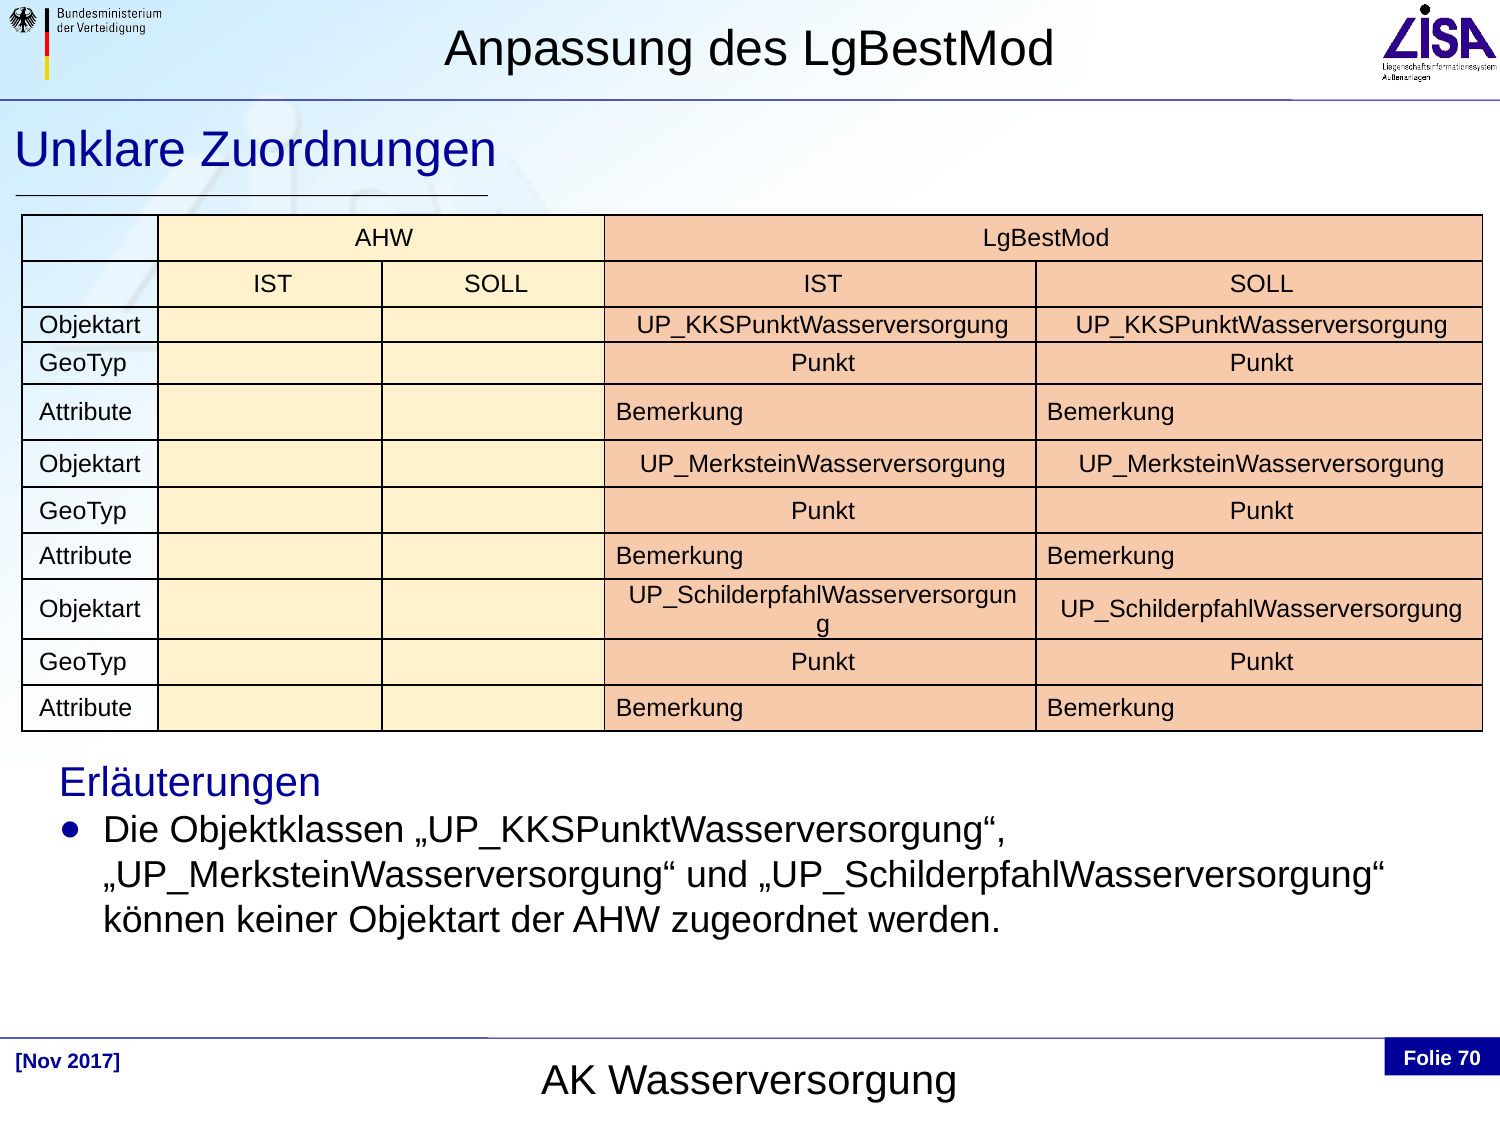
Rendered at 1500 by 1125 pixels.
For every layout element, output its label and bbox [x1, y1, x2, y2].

table_cell [383, 534, 604, 578]
table_cell [23, 308, 157, 341]
table_cell [1037, 262, 1482, 306]
table_cell [1037, 385, 1482, 439]
table_cell [383, 343, 604, 383]
table_cell [383, 308, 604, 341]
table_cell [383, 580, 604, 638]
picture [0, 184, 1089, 747]
picture [1382, 3, 1497, 83]
table_cell [1037, 640, 1482, 684]
table_cell [383, 262, 604, 306]
table_cell [23, 488, 157, 532]
text_box [0, 747, 1500, 948]
table_cell [605, 343, 1035, 383]
table_cell [159, 580, 381, 638]
table_cell [605, 534, 1035, 578]
table_cell [1037, 580, 1482, 638]
table_cell [1037, 343, 1482, 383]
table_cell [159, 262, 381, 306]
table_cell [1037, 308, 1482, 341]
table_cell [605, 488, 1035, 532]
table_cell [23, 686, 157, 730]
table_cell [383, 441, 604, 486]
table_cell [1037, 441, 1482, 486]
table_cell [159, 488, 381, 532]
table_header [159, 216, 604, 260]
table_header [23, 216, 157, 260]
table_cell [159, 640, 381, 684]
table_cell [23, 580, 157, 638]
table_cell [383, 686, 604, 730]
table_cell [159, 385, 381, 439]
picture [0, 101, 1089, 108]
table_cell [23, 640, 157, 684]
table_cell [159, 686, 381, 730]
table_cell [605, 385, 1035, 439]
table_cell [1037, 686, 1482, 730]
table_cell [605, 640, 1035, 684]
table_cell [23, 343, 157, 383]
table_cell [159, 308, 381, 341]
text_box [0, 108, 1500, 184]
table_cell [23, 385, 157, 439]
table_cell [159, 534, 381, 578]
table_header [605, 216, 1482, 260]
table_cell [23, 262, 157, 306]
table_cell [23, 534, 157, 578]
picture [0, 0, 1089, 99]
table_cell [1037, 534, 1482, 578]
table_cell [605, 308, 1035, 341]
table_cell [159, 441, 381, 486]
table_cell [605, 580, 1035, 638]
table_cell [605, 686, 1035, 730]
table_cell [159, 343, 381, 383]
table_cell [383, 640, 604, 684]
table_cell [23, 441, 157, 486]
table_cell [383, 385, 604, 439]
table_cell [605, 262, 1035, 306]
table_cell [605, 441, 1035, 486]
table_cell [383, 488, 604, 532]
table_cell [1037, 488, 1482, 532]
